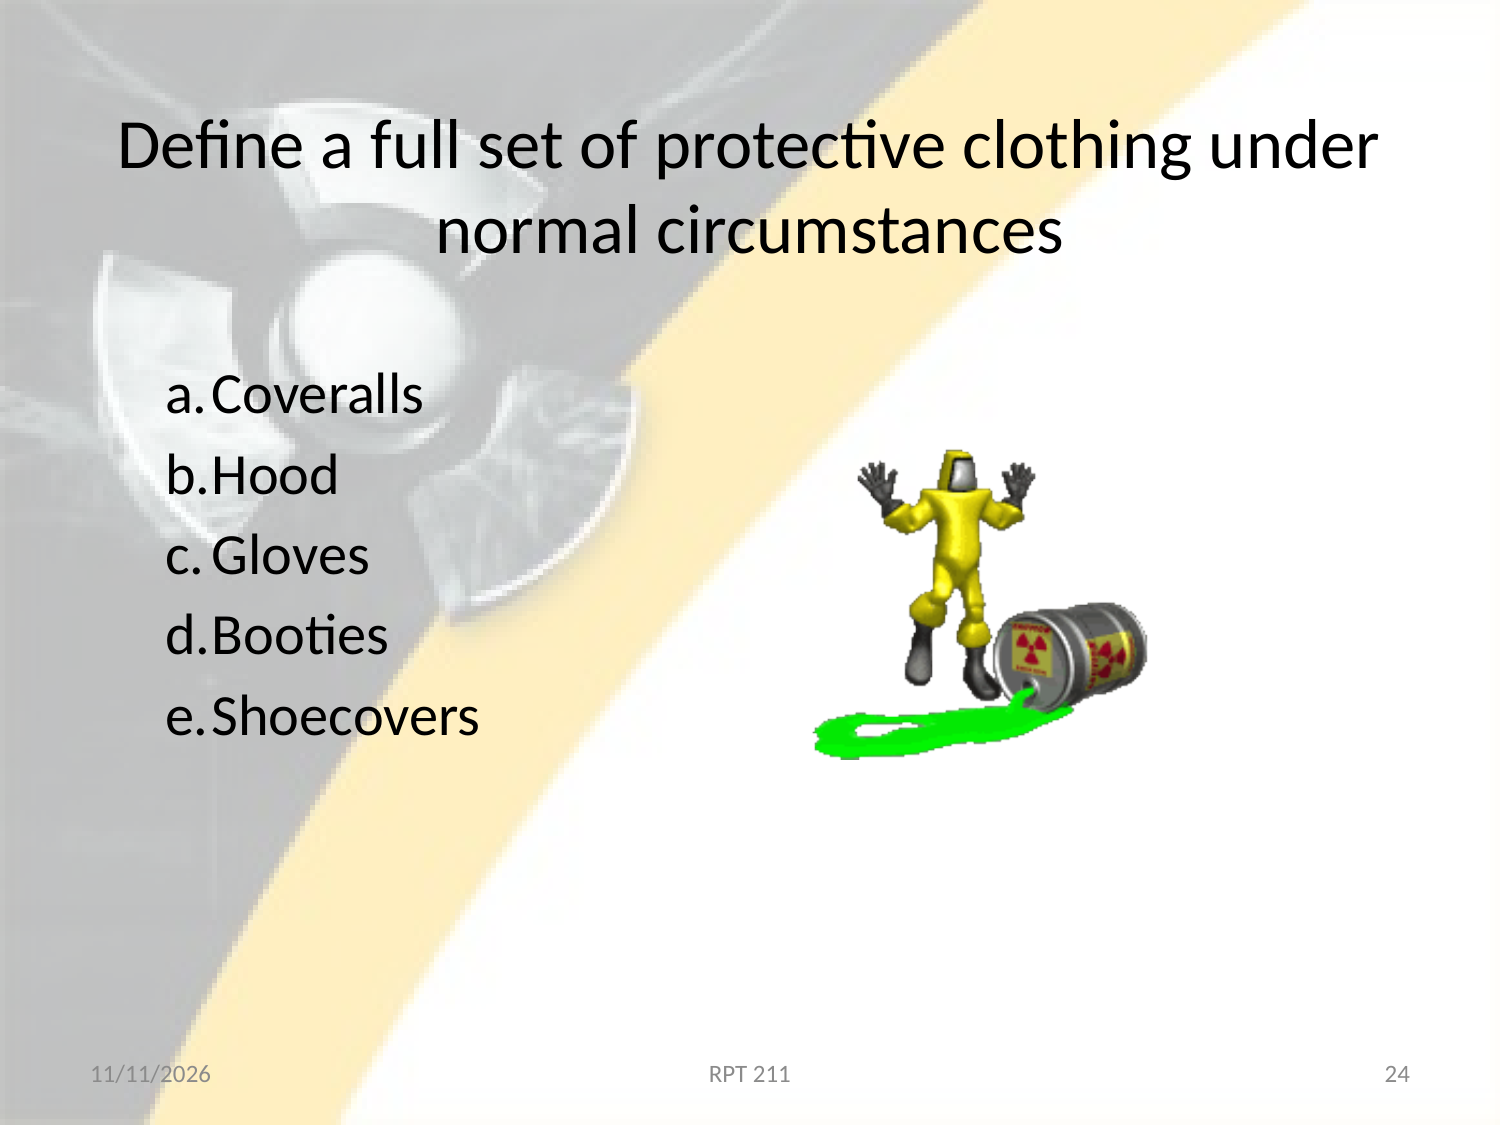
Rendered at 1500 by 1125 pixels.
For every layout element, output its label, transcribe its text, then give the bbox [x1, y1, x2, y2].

title Define a full set of protective clothing under normal circumstances [75, 87, 1425, 337]
footer RPT 211 [512, 1042, 988, 1103]
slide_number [75, 1042, 425, 1103]
picture [799, 437, 1163, 760]
list Coveralls Hood Gloves Booties Shoecovers [75, 337, 1425, 986]
slide_number 24 [1074, 1042, 1425, 1103]
